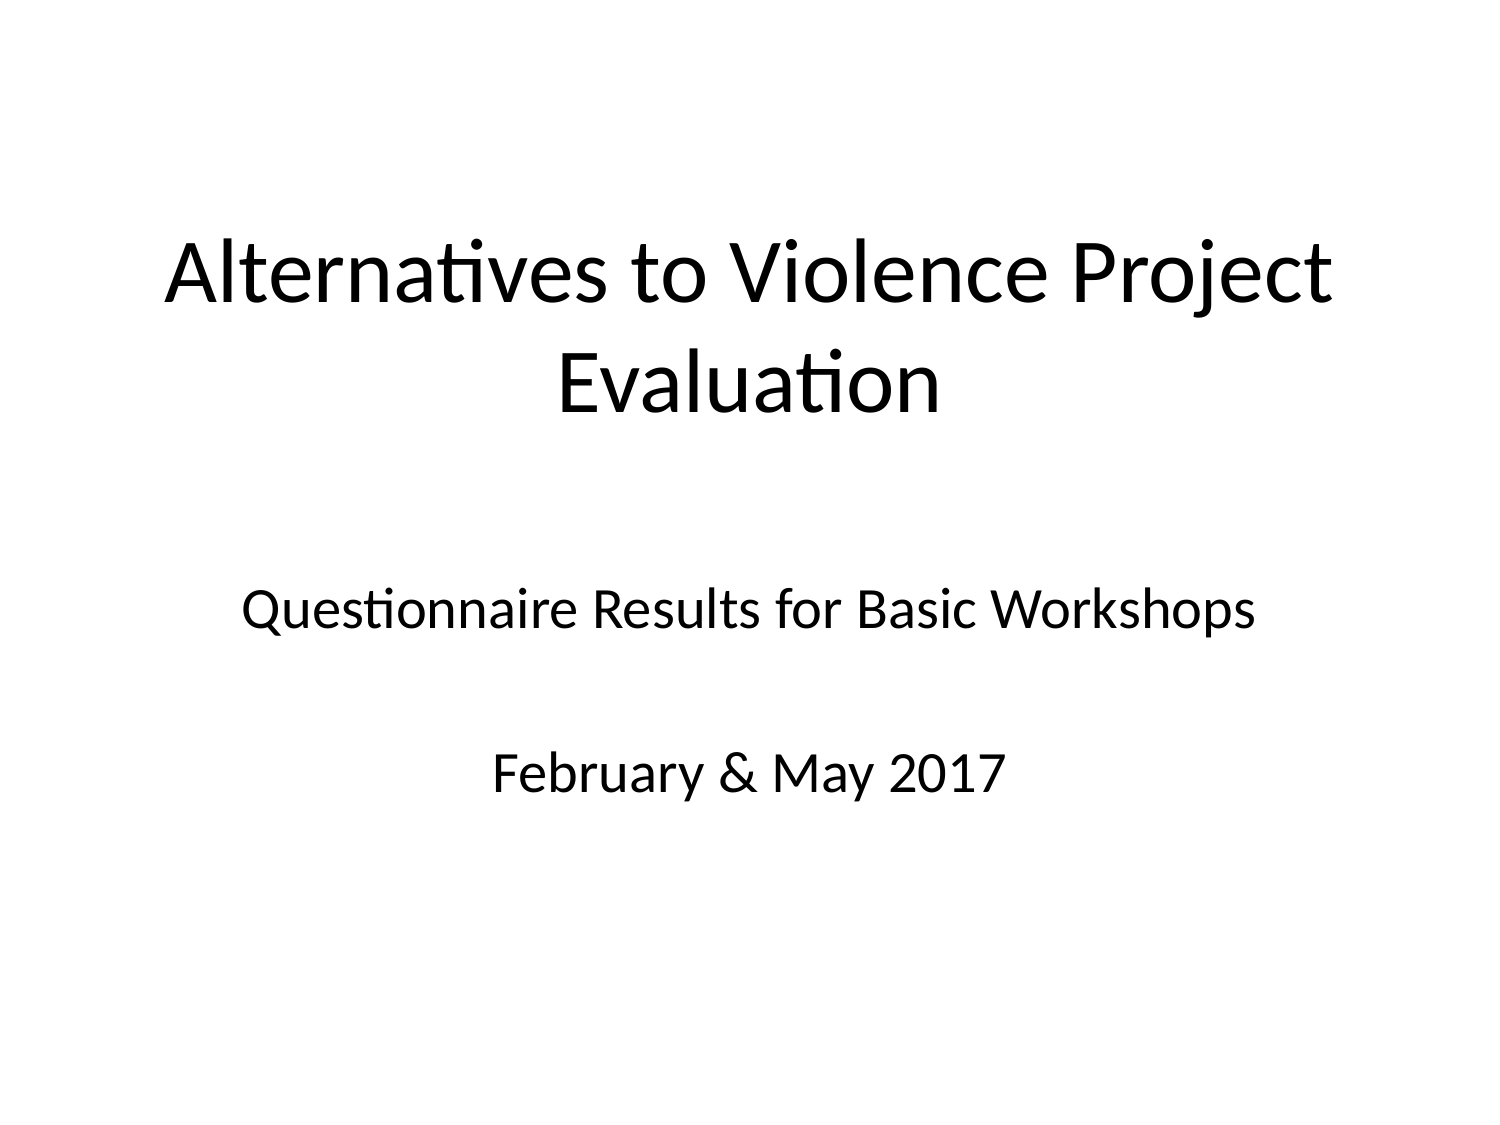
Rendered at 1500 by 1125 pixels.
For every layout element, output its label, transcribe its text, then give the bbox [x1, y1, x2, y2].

subtitle Questionnaire Results for Basic Workshops February & May 2017 [225, 562, 1275, 850]
title Alternatives to Violence Project Evaluation [112, 200, 1388, 442]
